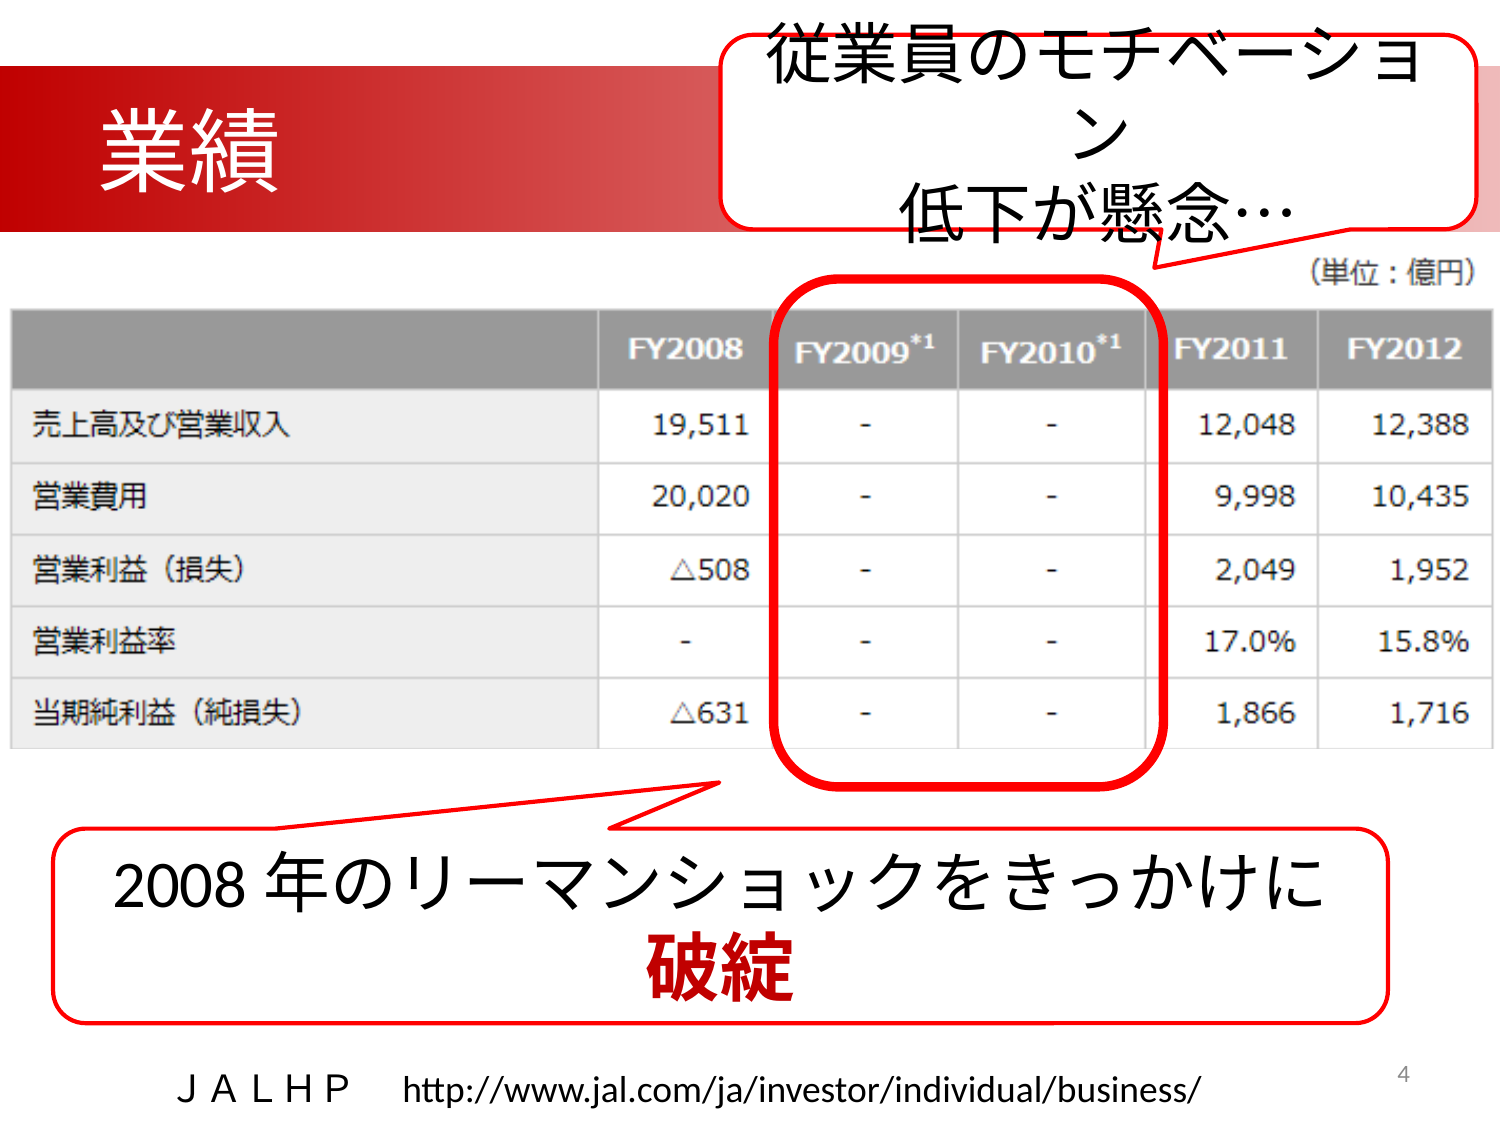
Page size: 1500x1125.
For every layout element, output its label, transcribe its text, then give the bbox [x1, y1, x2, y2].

text_box 2008年のリーマンショックをきっかけに破綻 [50, 780, 1391, 1026]
text_box 従業員のモチベーション 低下が懸念… [718, 32, 1479, 253]
text_box [781, 757, 1156, 790]
text_box ＪＡＬＨＰ http://www.jal.com/ja/investor/individual/business/ [153, 1058, 1500, 1118]
picture [0, 255, 1500, 749]
text_box 業績 [1343, 64, 1500, 234]
slide_number 4 [1074, 1042, 1425, 1103]
text_box 業績 [0, 64, 1158, 234]
